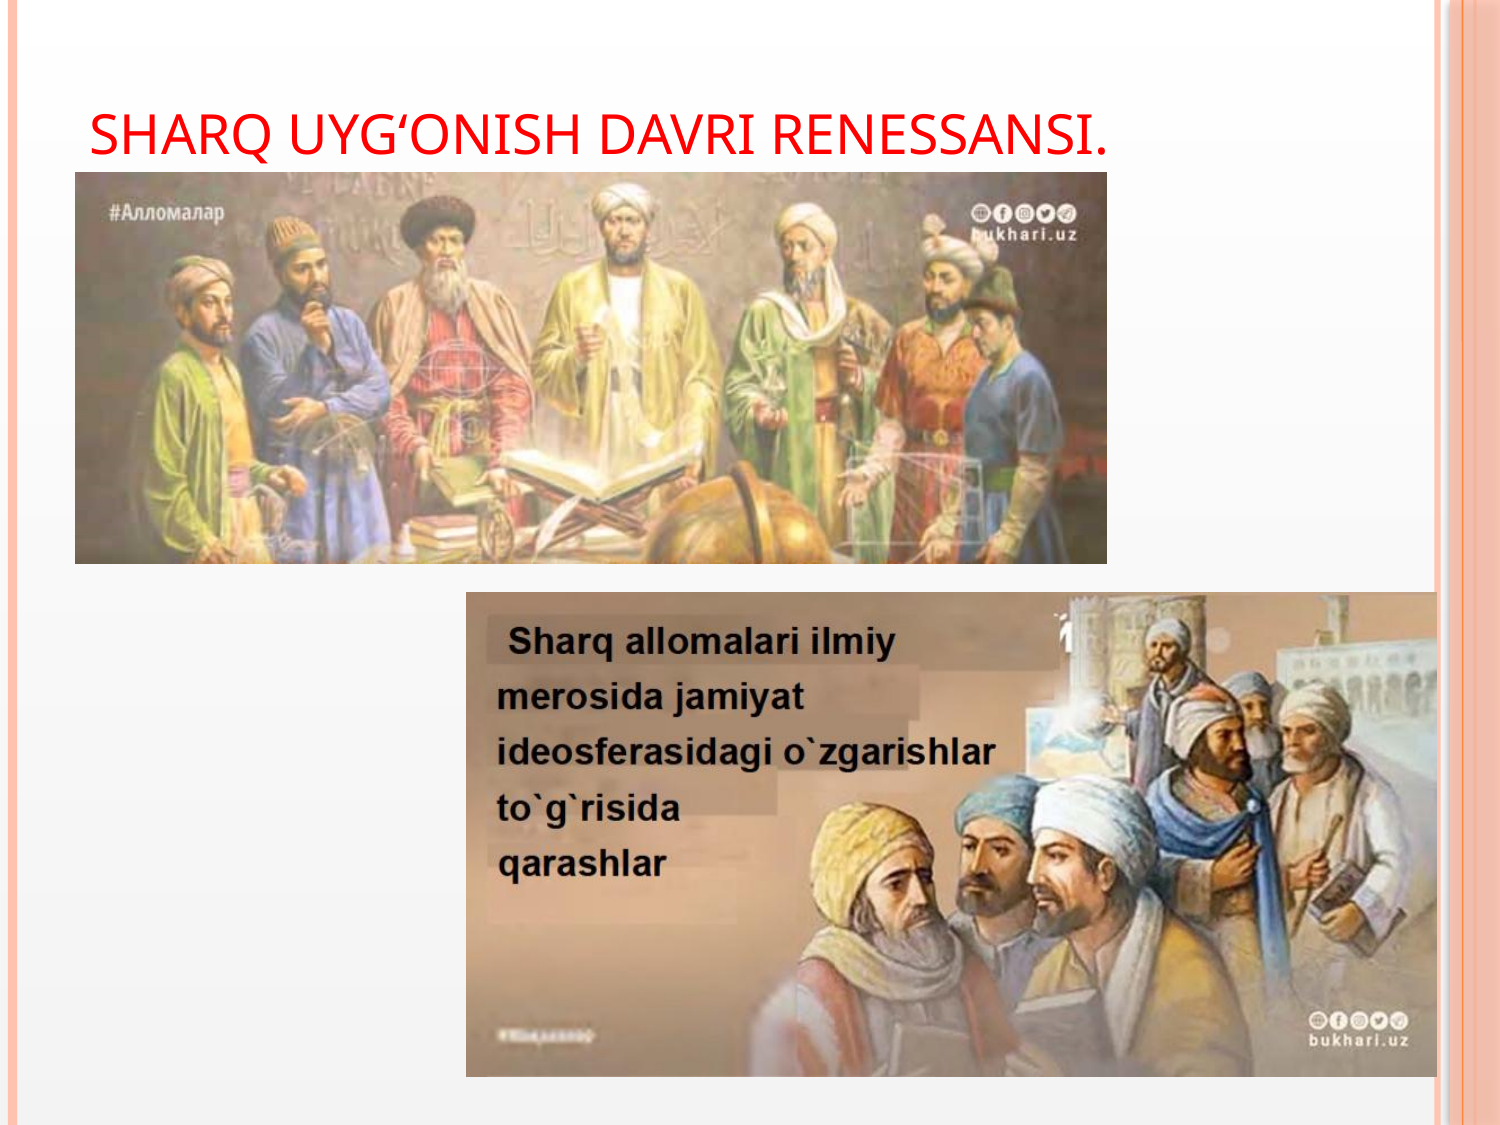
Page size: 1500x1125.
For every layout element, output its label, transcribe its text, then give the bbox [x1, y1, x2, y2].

picture [74, 172, 1107, 564]
title Sharq uyg‘onish davri renessansi. [75, 45, 1300, 173]
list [465, 591, 1437, 1078]
